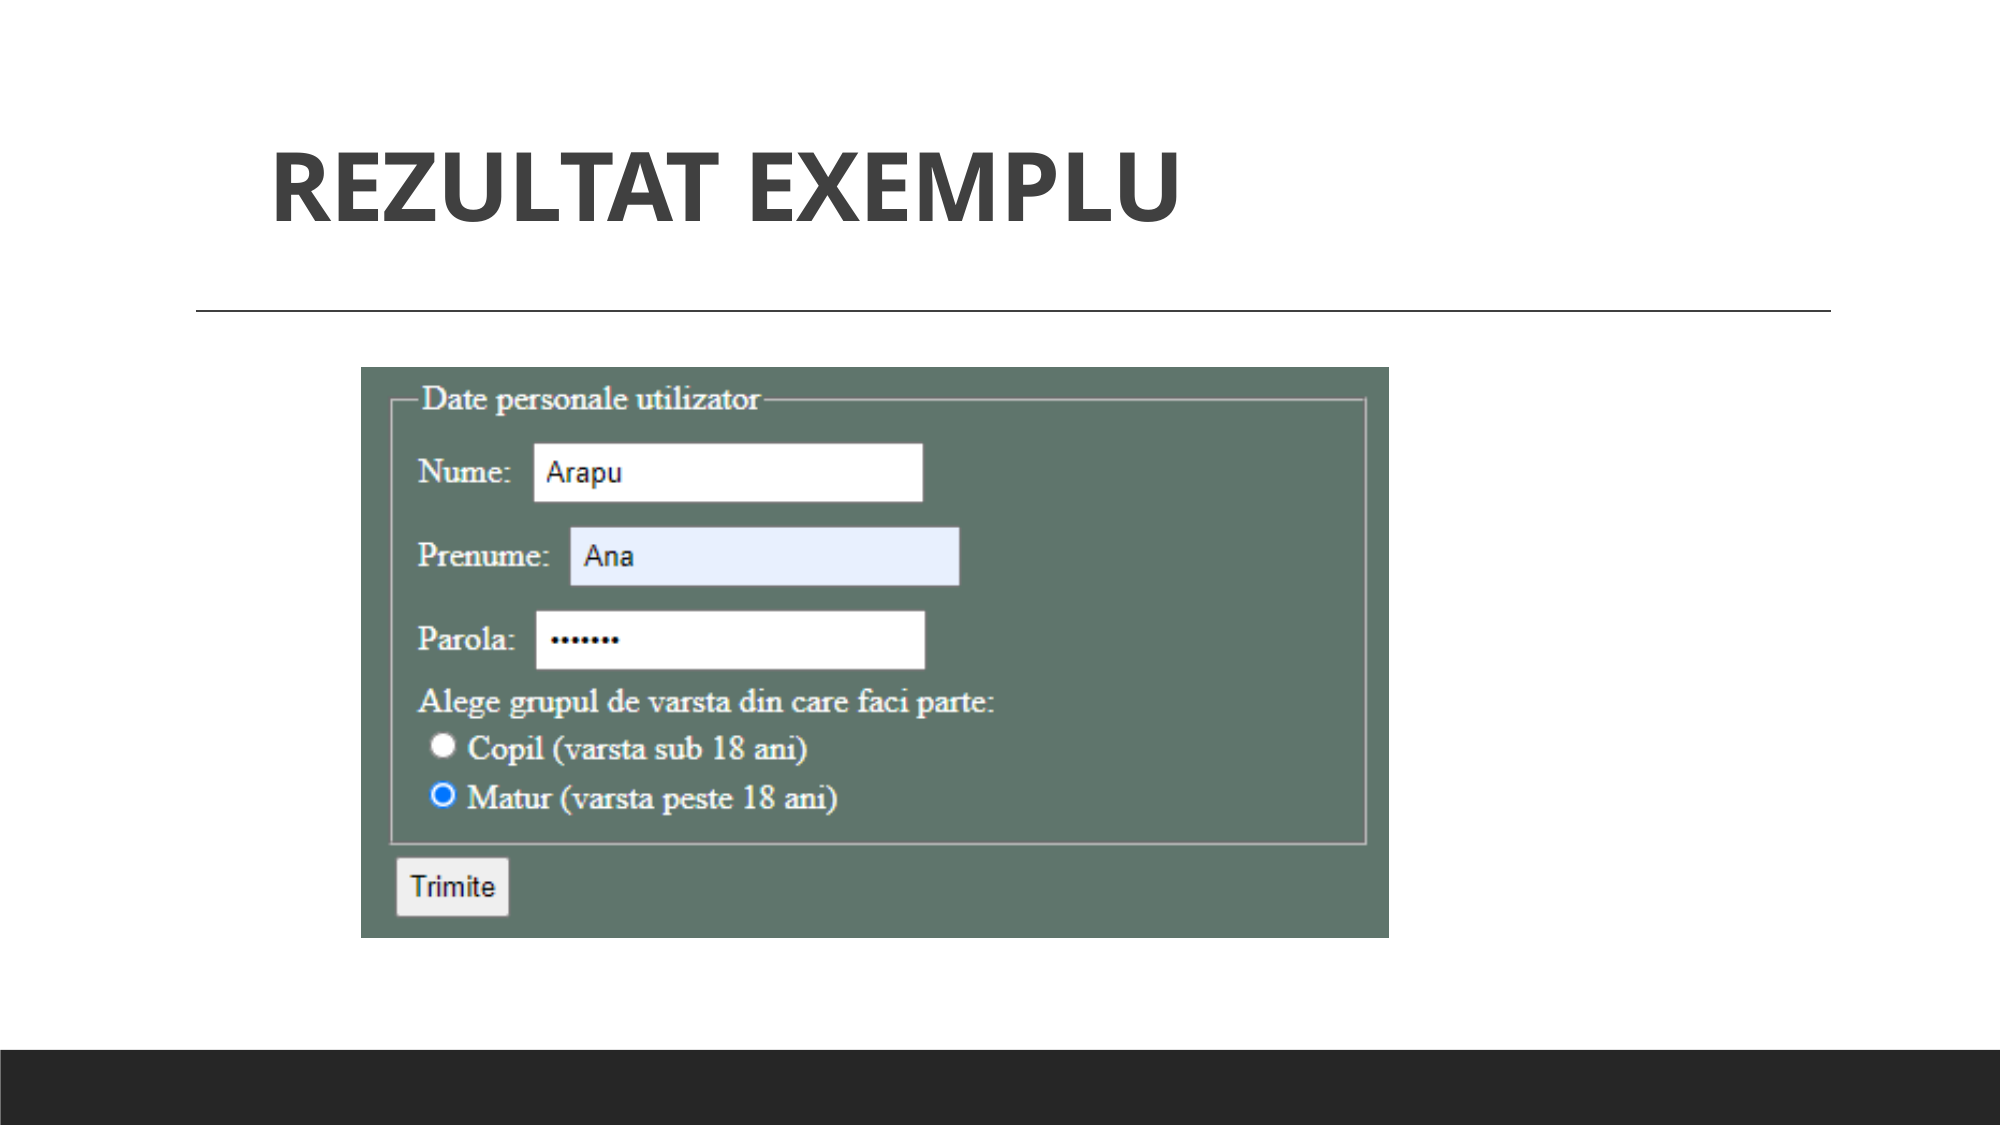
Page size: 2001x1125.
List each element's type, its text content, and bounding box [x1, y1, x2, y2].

title REZULTAT EXEMPLU [253, 87, 1675, 250]
picture [360, 367, 1389, 939]
